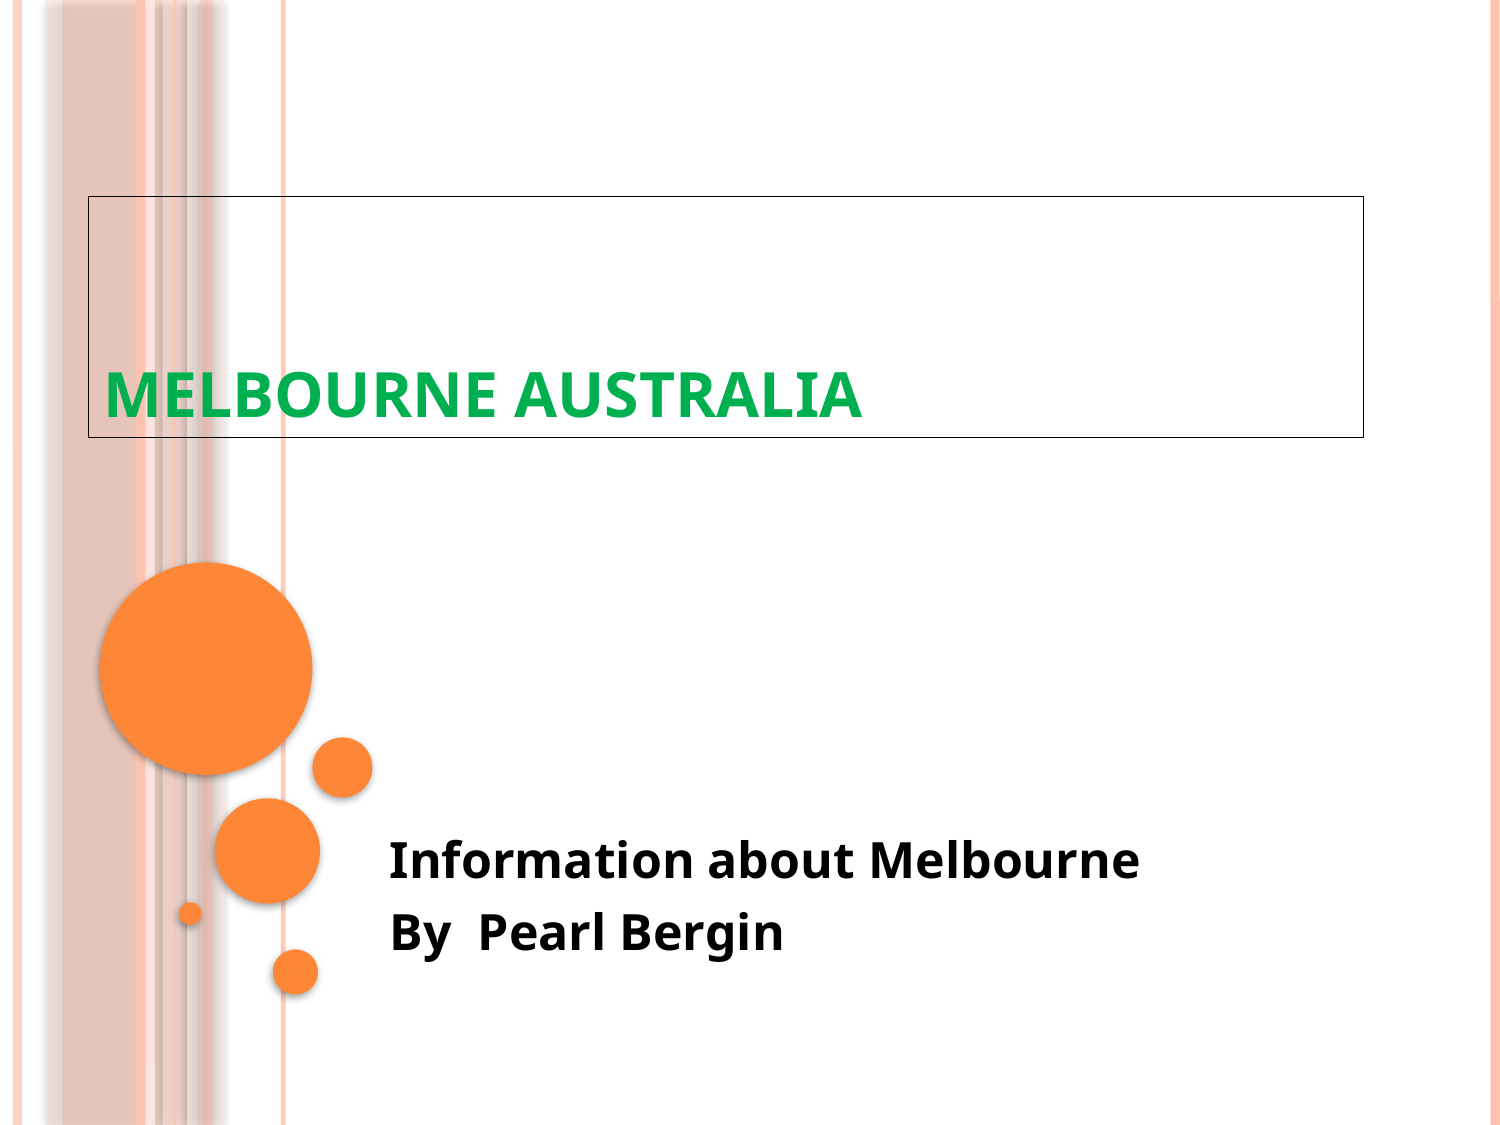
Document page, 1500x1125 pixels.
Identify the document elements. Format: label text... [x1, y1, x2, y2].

subtitle Information about Melbourne By Pearl Bergin [375, 820, 1388, 1046]
title Melbourne Australia [88, 196, 1364, 438]
